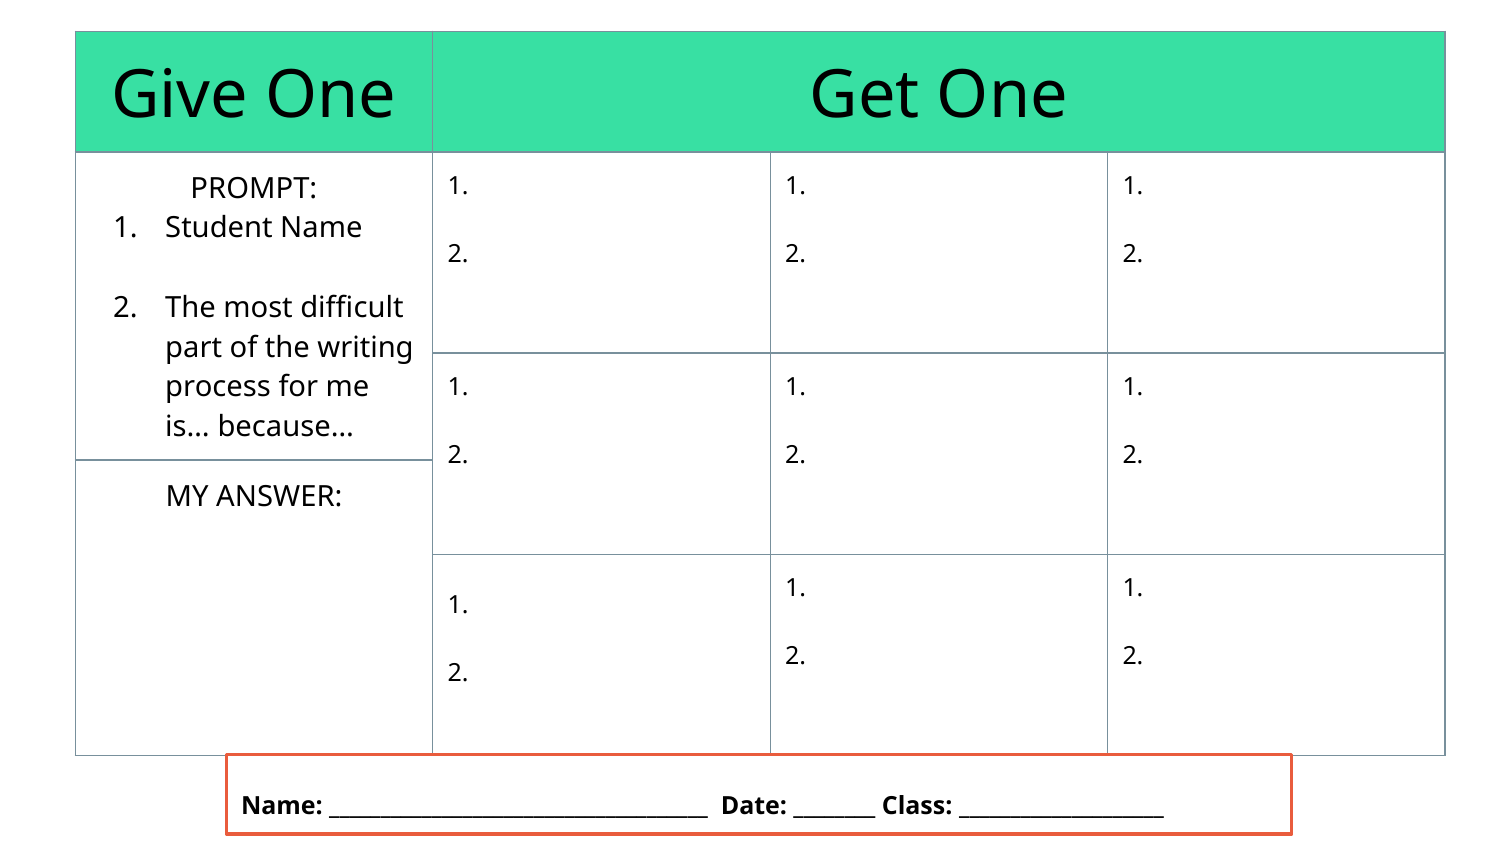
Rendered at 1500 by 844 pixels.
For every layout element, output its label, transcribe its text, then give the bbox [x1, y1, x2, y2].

table_cell 1. 2. [1108, 354, 1444, 554]
table_cell 1. 2. [771, 555, 1107, 754]
table_cell MY ANSWER: [76, 461, 432, 755]
table_cell 1. 2. [433, 153, 770, 352]
table_cell 1. 2. [771, 153, 1107, 352]
table_cell 1. 2. [1108, 555, 1444, 755]
table_header Give One [76, 32, 432, 151]
table_cell 1. 2. [771, 354, 1107, 554]
table_header Get One [433, 32, 1444, 151]
table_cell 1. 2. [433, 555, 770, 754]
table_cell 1. 2. [433, 354, 770, 554]
table_cell 1. 2. [1108, 153, 1444, 352]
text_box Name: _____________________________________ Date: ________ Class: ____________________ [226, 754, 1292, 834]
table_cell PROMPT: Student Name The most difficult part of the writing process for me is… because… [76, 153, 432, 459]
